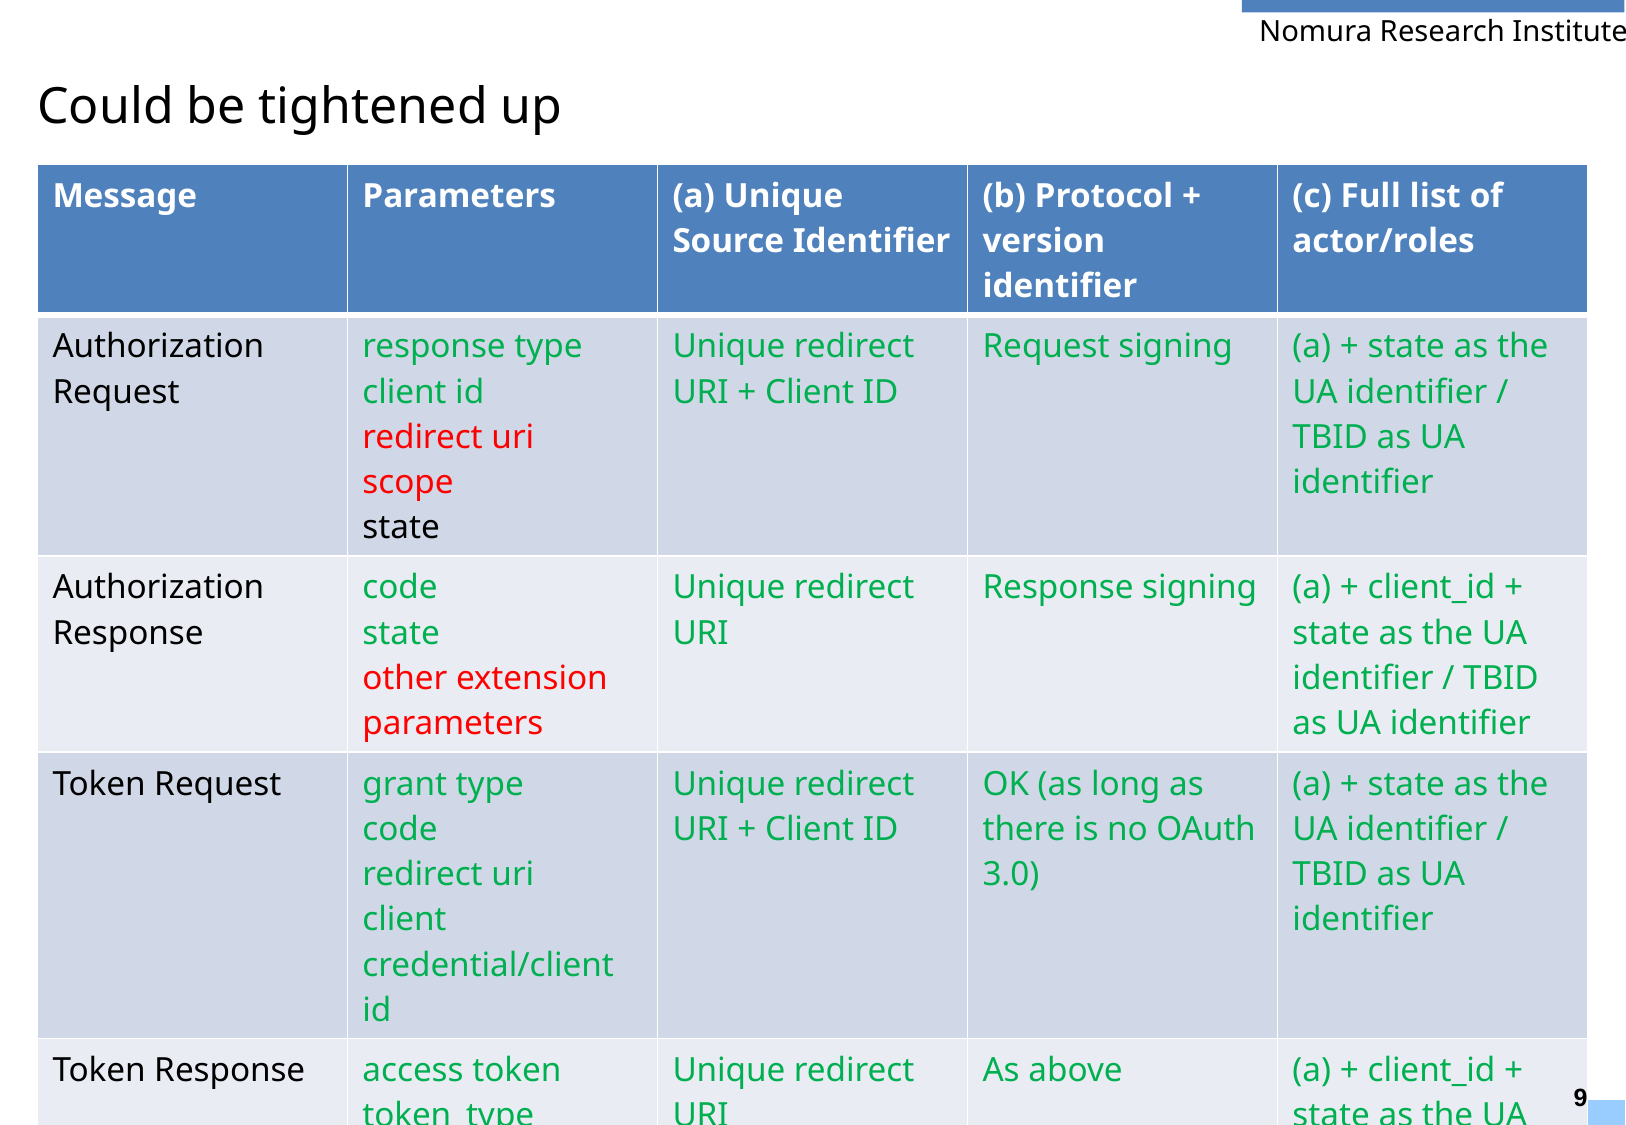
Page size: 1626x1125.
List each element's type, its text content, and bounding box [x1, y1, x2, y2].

table_cell Unique redirect URI [658, 557, 967, 751]
table_header Parameters [348, 165, 657, 312]
title Could be tightened up [37, 49, 1588, 142]
table_cell Response signing [968, 557, 1277, 751]
table_cell Unique redirect URI + Client ID [658, 318, 967, 555]
table_cell access token token_type expires_in refresh_token others [348, 1039, 657, 1125]
table_cell code state other extension parameters [348, 557, 657, 751]
table_cell As above [968, 1039, 1277, 1125]
table_cell Request signing [968, 318, 1277, 555]
table_cell (a) + state as the UA identifier / TBID as UA identifier [1278, 318, 1587, 555]
table_cell Token Request [38, 753, 347, 1038]
table_cell grant type code redirect uri client credential/client id [348, 753, 657, 1038]
table_cell Authorization Request [38, 318, 347, 555]
slide_number 9 [1479, 1078, 1588, 1116]
table_cell Unique redirect URI [658, 1039, 967, 1125]
table_header Message [38, 165, 347, 312]
table_cell OK (as long as there is no OAuth 3.0) [968, 753, 1277, 1038]
table_header (c) Full list of actor/roles [1278, 165, 1587, 312]
table_cell response type client id redirect uri scope state [348, 318, 657, 555]
table_cell Authorization Response [38, 557, 347, 751]
table_header (b) Protocol + version identifier [968, 165, 1277, 312]
table_header (a) Unique Source Identifier [658, 165, 967, 312]
table_cell (a) + client_id + state as the UA identifier / TBID as UA identifier [1278, 1039, 1587, 1125]
table_cell (a) + state as the UA identifier / TBID as UA identifier [1278, 753, 1587, 1038]
table_cell (a) + client_id + state as the UA identifier / TBID as UA identifier [1278, 557, 1587, 751]
table_cell Unique redirect URI + Client ID [658, 753, 967, 1038]
table_cell Token Response [38, 1039, 347, 1125]
